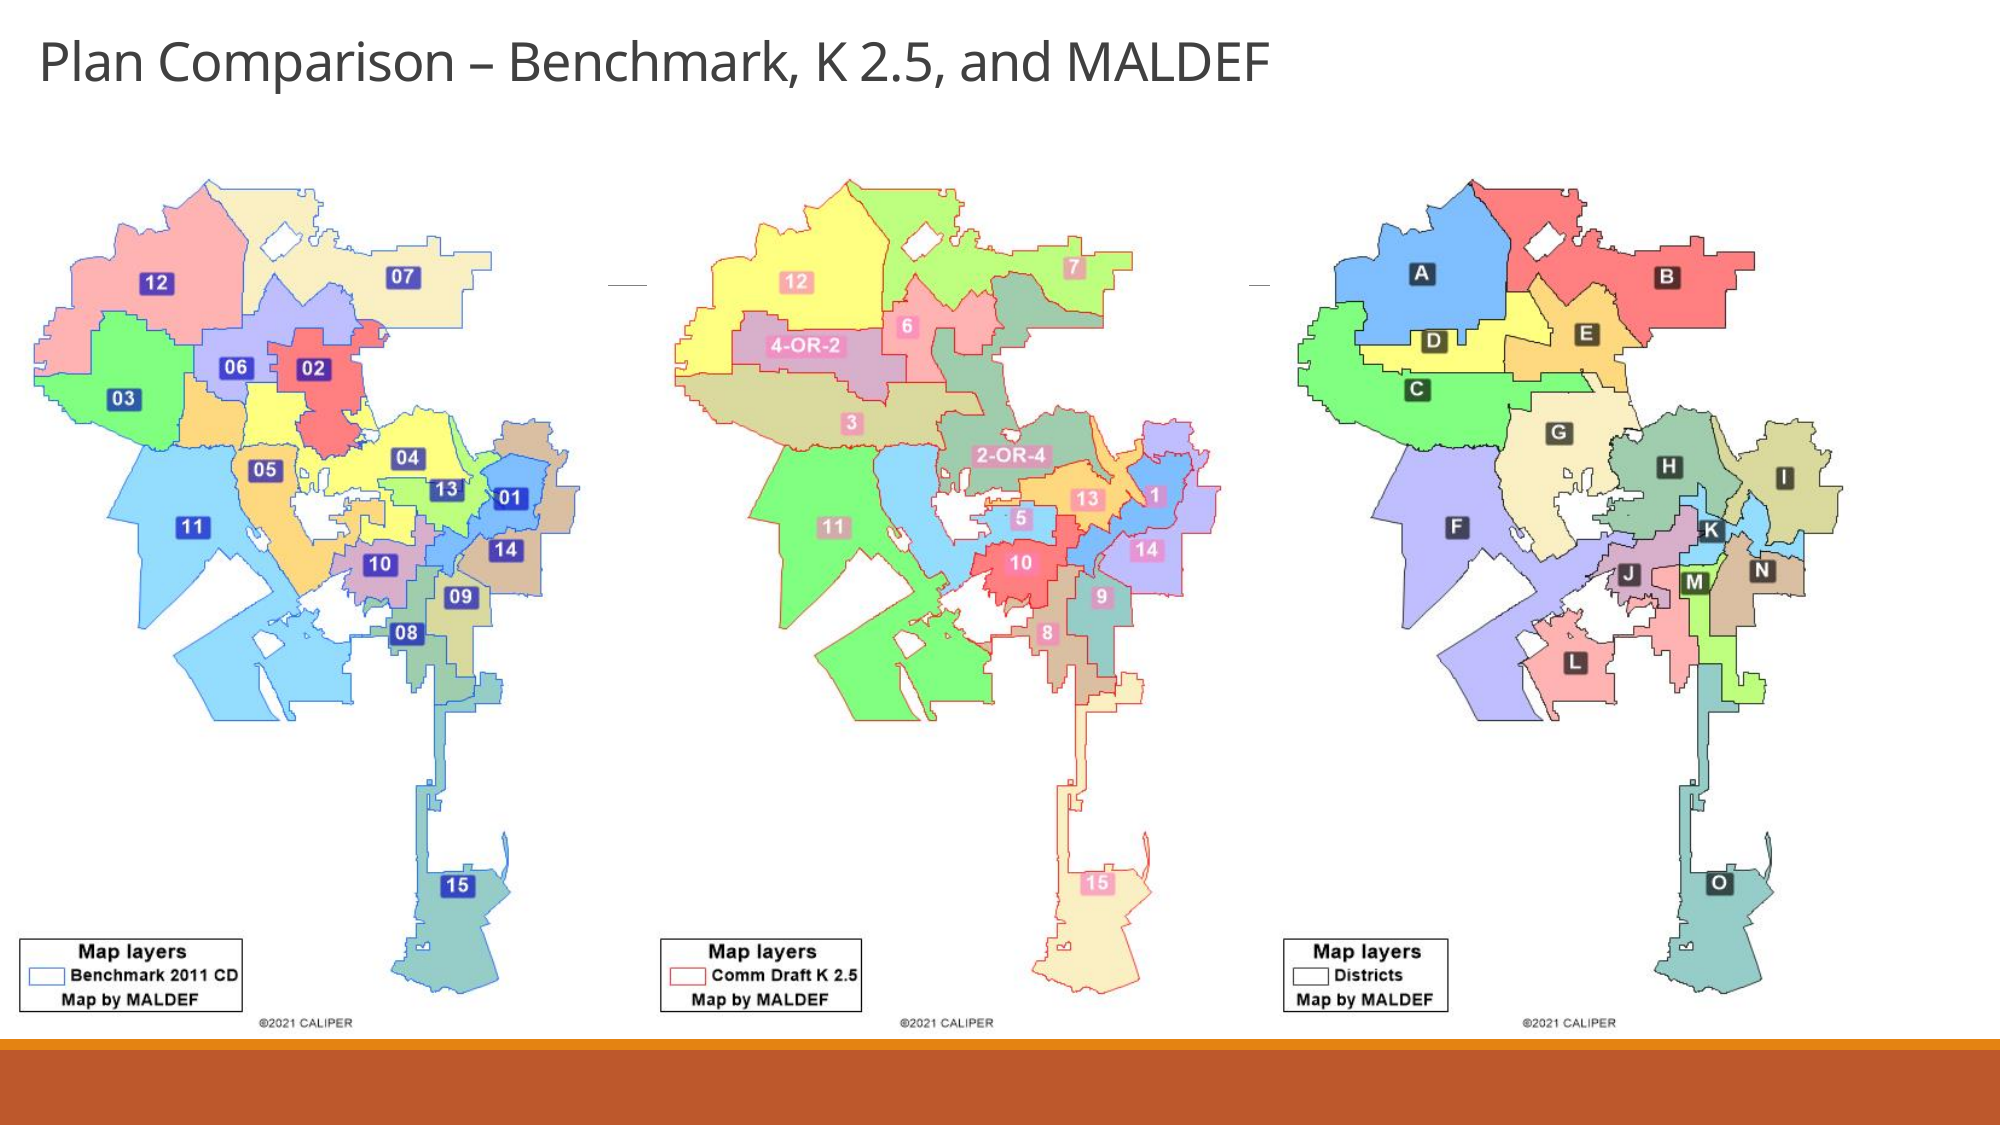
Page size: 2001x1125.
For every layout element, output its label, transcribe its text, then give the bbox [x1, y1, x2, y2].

title Plan Comparison – Benchmark, K 2.5, and MALDEF [23, 28, 1968, 100]
picture [647, 138, 1249, 1034]
picture [6, 138, 608, 1034]
picture [1269, 138, 1872, 1034]
